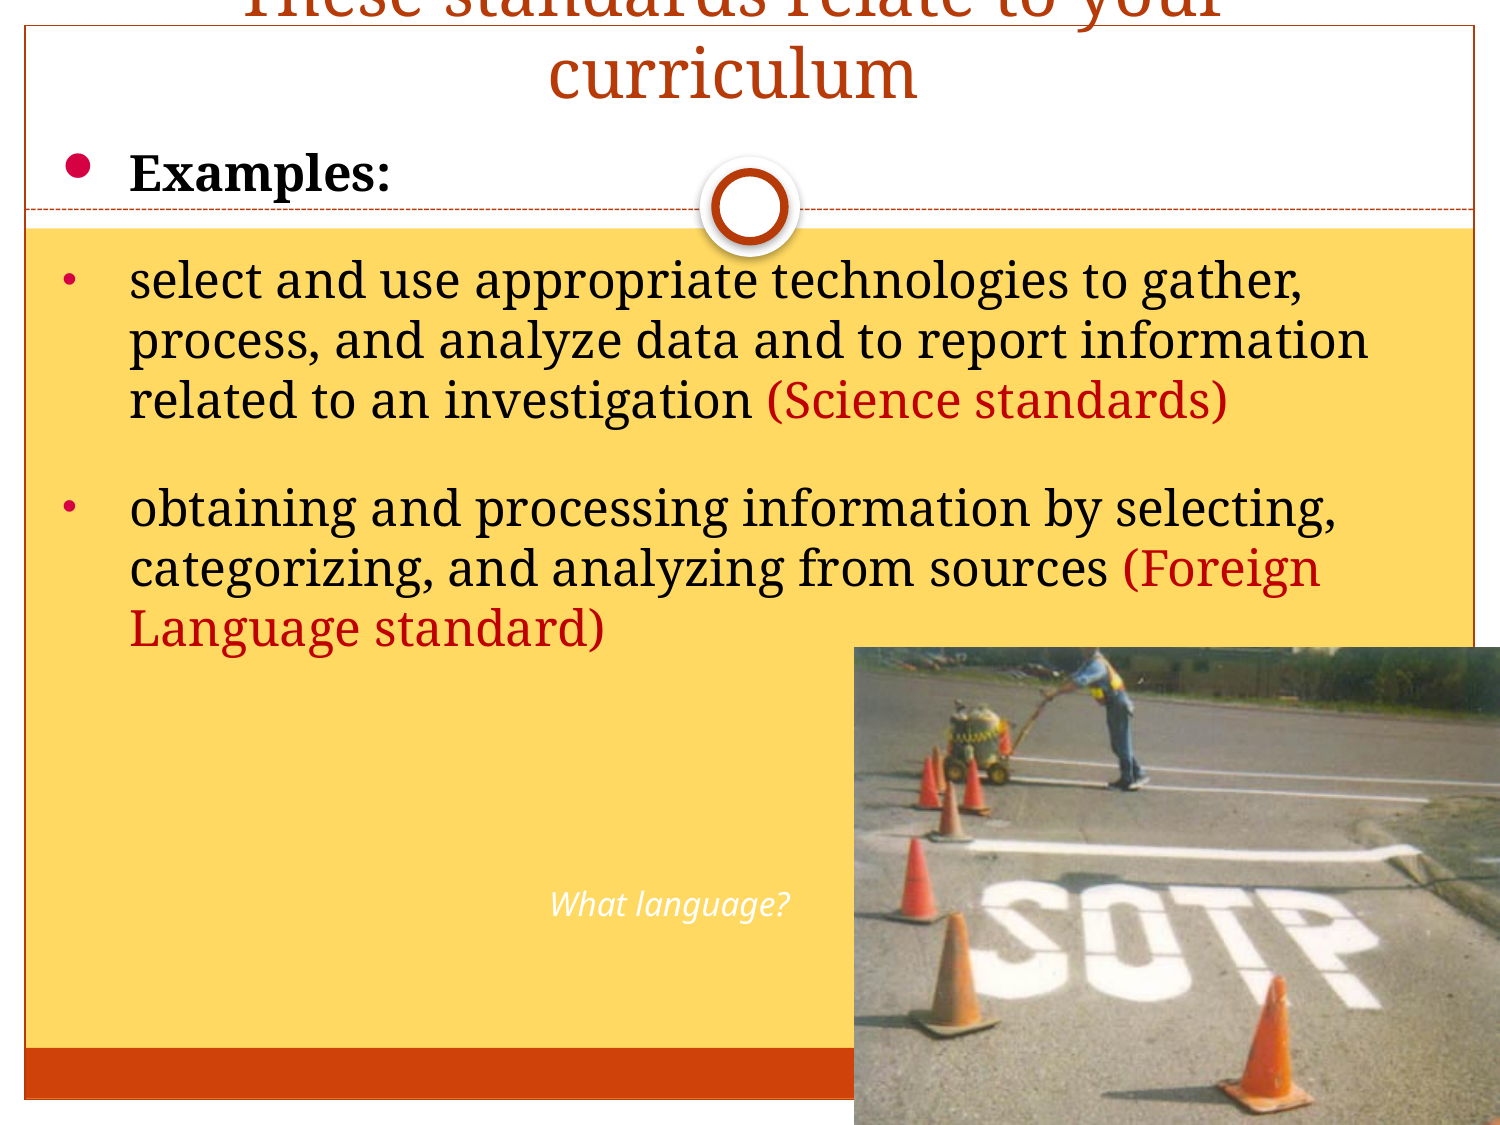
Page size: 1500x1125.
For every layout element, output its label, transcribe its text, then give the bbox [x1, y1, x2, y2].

title These standards relate to your curriculum [58, 0, 1409, 120]
picture [853, 646, 1500, 1125]
text_box [0, 767, 847, 912]
footer What language? [534, 912, 847, 954]
list Examples: select and use appropriate technologies to gather, process, and analyze data and to report information related to an investigation (Science standards) obtaining and processing information by selecting, categorizing, and analyzing from sources (Foreign Language standard) [47, 133, 1431, 767]
